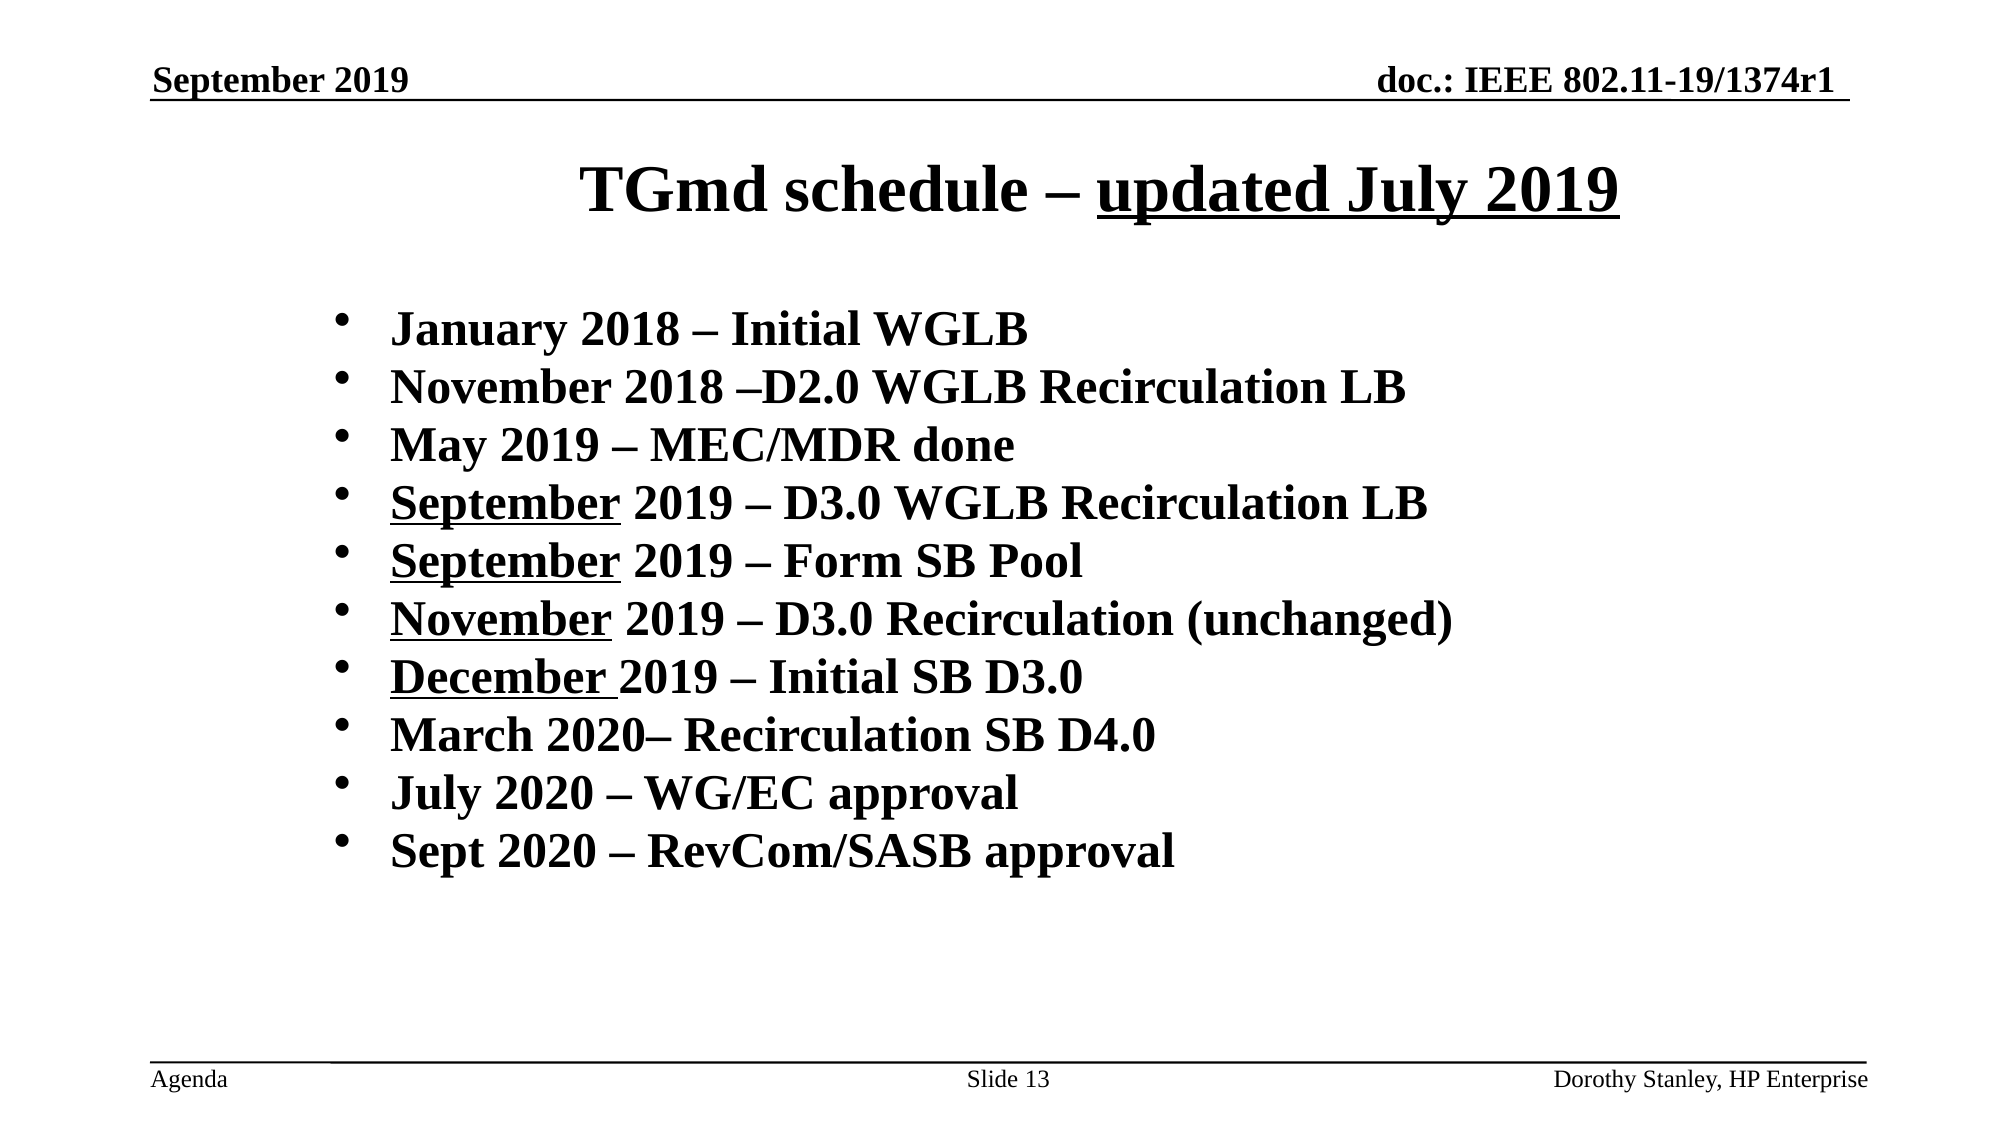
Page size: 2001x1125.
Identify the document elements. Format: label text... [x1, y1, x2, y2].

list January 2018 – Initial WGLB November 2018 –D2.0 WGLB Recirculation LB May 2019 – MEC/MDR done September 2019 – D3.0 WGLB Recirculation LB September 2019 – Form SB Pool November 2019 – D3.0 Recirculation (unchanged) December 2019 – Initial SB D3.0 March 2020– Recirculation SB D4.0 July 2020 – WG/EC approval Sept 2020 – RevCom/SASB approval [318, 299, 1694, 938]
footer Dorothy Stanley, HP Enterprise [1549, 1062, 1869, 1093]
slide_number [152, 54, 567, 100]
slide_number Slide 13 [964, 1062, 1053, 1093]
title TGmd schedule – updated July 2019 [362, 137, 1838, 313]
